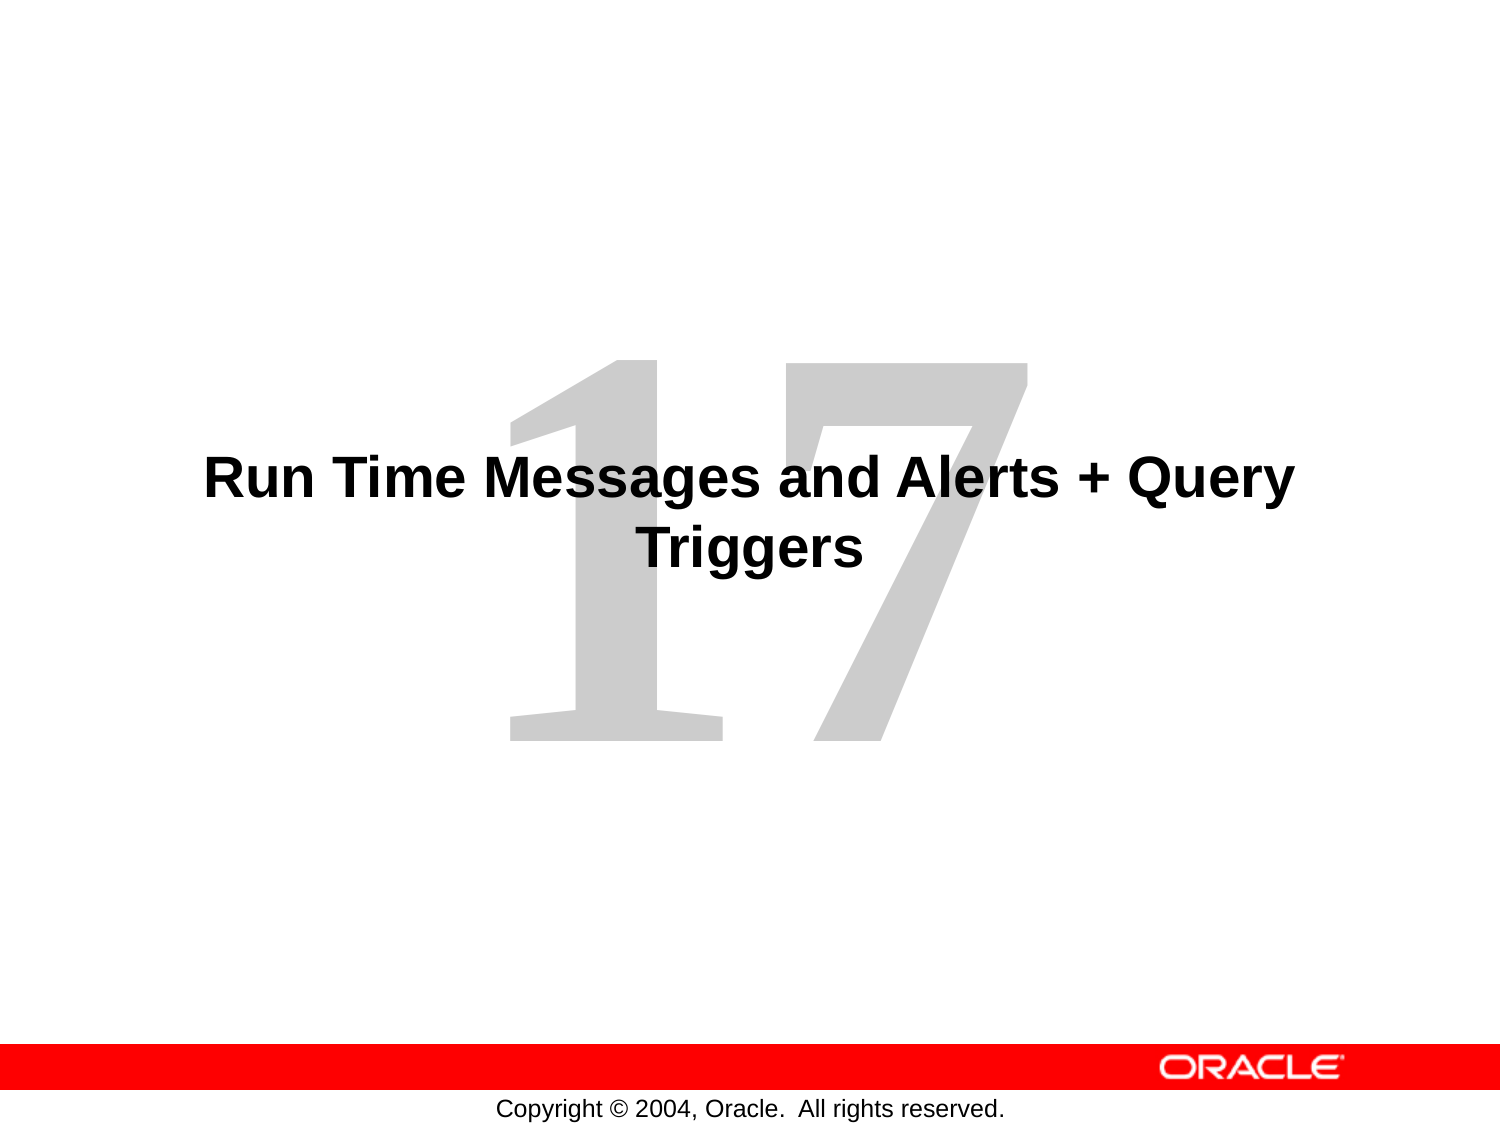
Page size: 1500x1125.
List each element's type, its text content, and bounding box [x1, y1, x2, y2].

title Run Time Messages and Alerts + Query Triggers [149, 437, 1351, 632]
